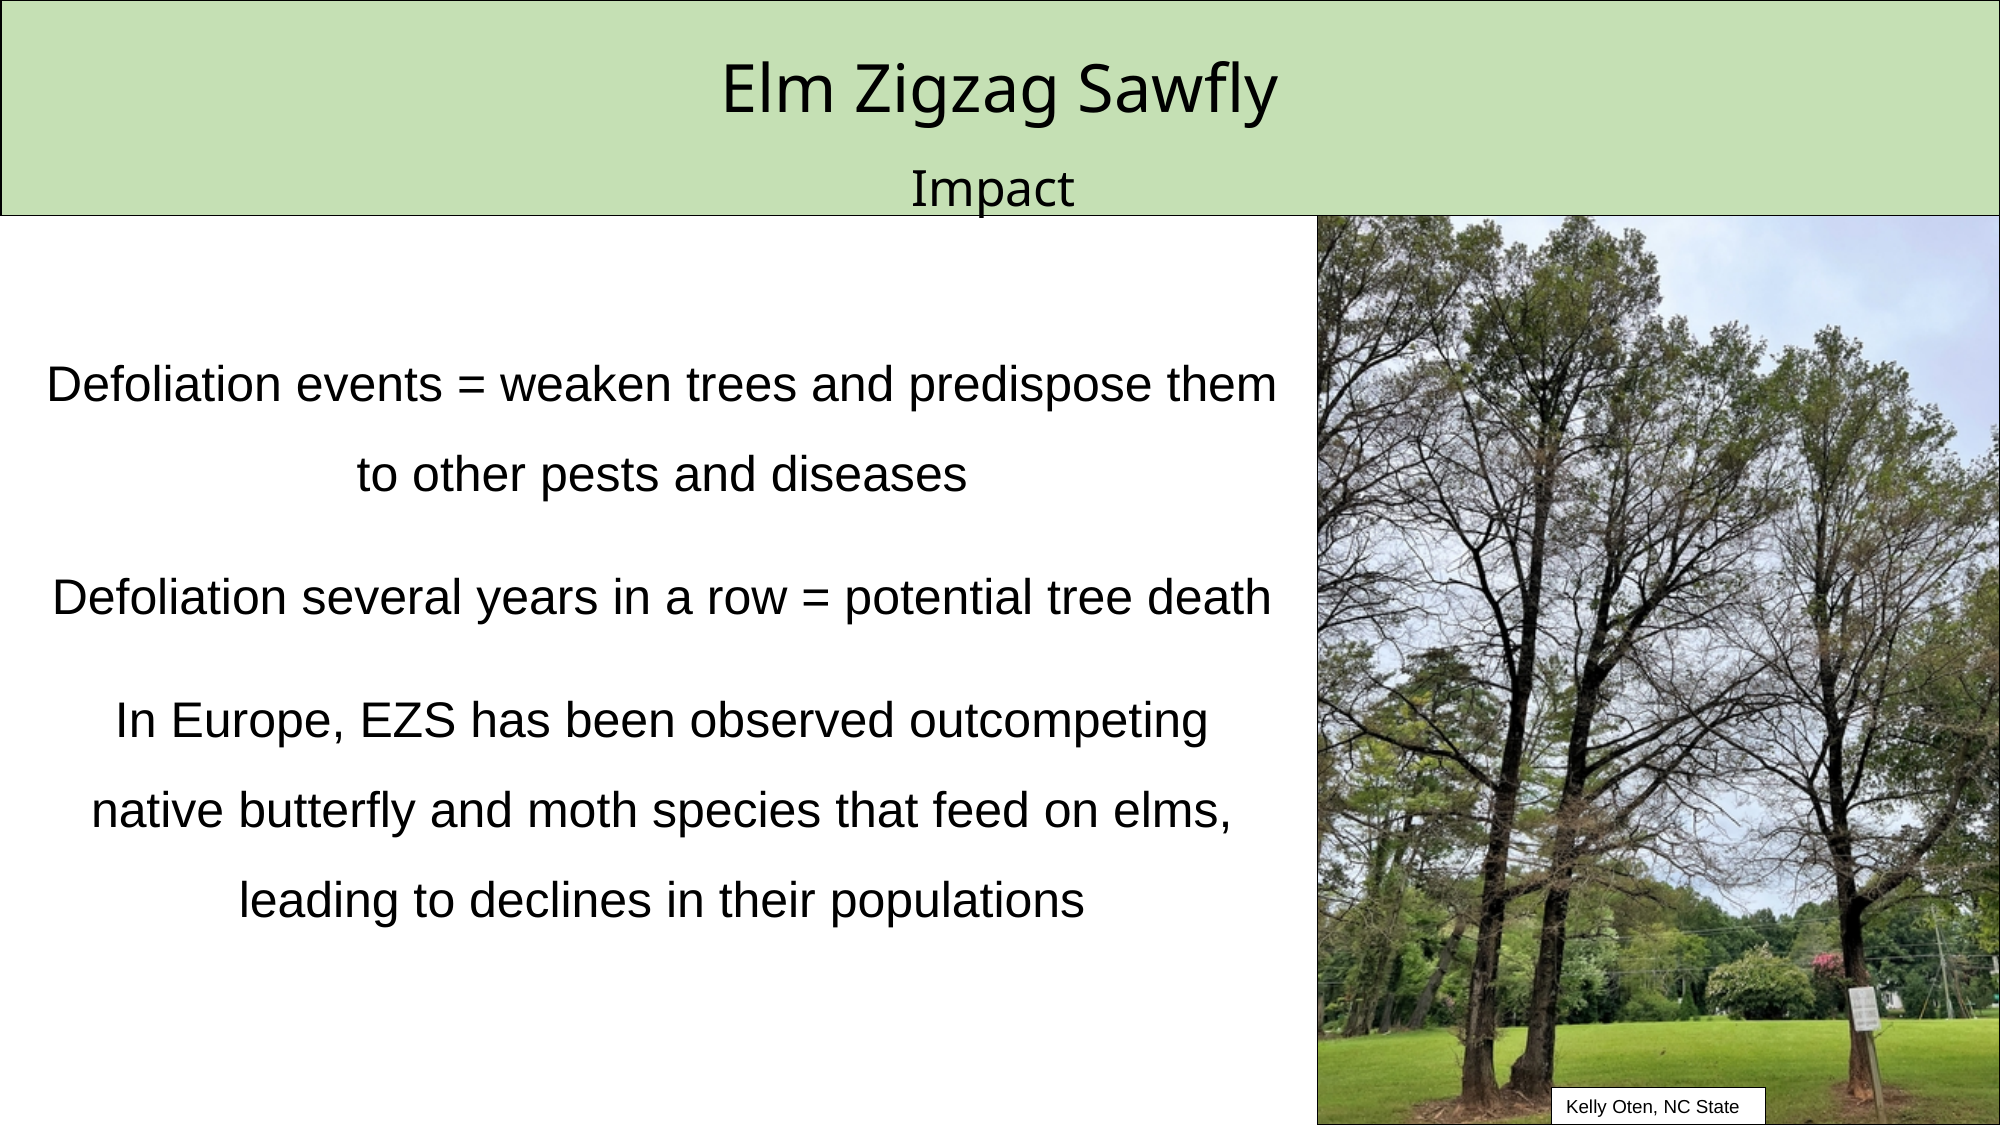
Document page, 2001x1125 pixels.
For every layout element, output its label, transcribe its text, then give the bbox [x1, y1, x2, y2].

picture [0, 0, 2000, 1125]
text_box Elm Zigzag Sawfly Impact [29, 216, 1317, 224]
list Defoliation events = weaken trees and predispose them to other pests and diseases Defoliation several years in a row = potential tree death In Europe, EZS has been observed outcompeting native butterfly and moth species that feed on elms, leading to declines in their populations [29, 313, 1296, 1027]
